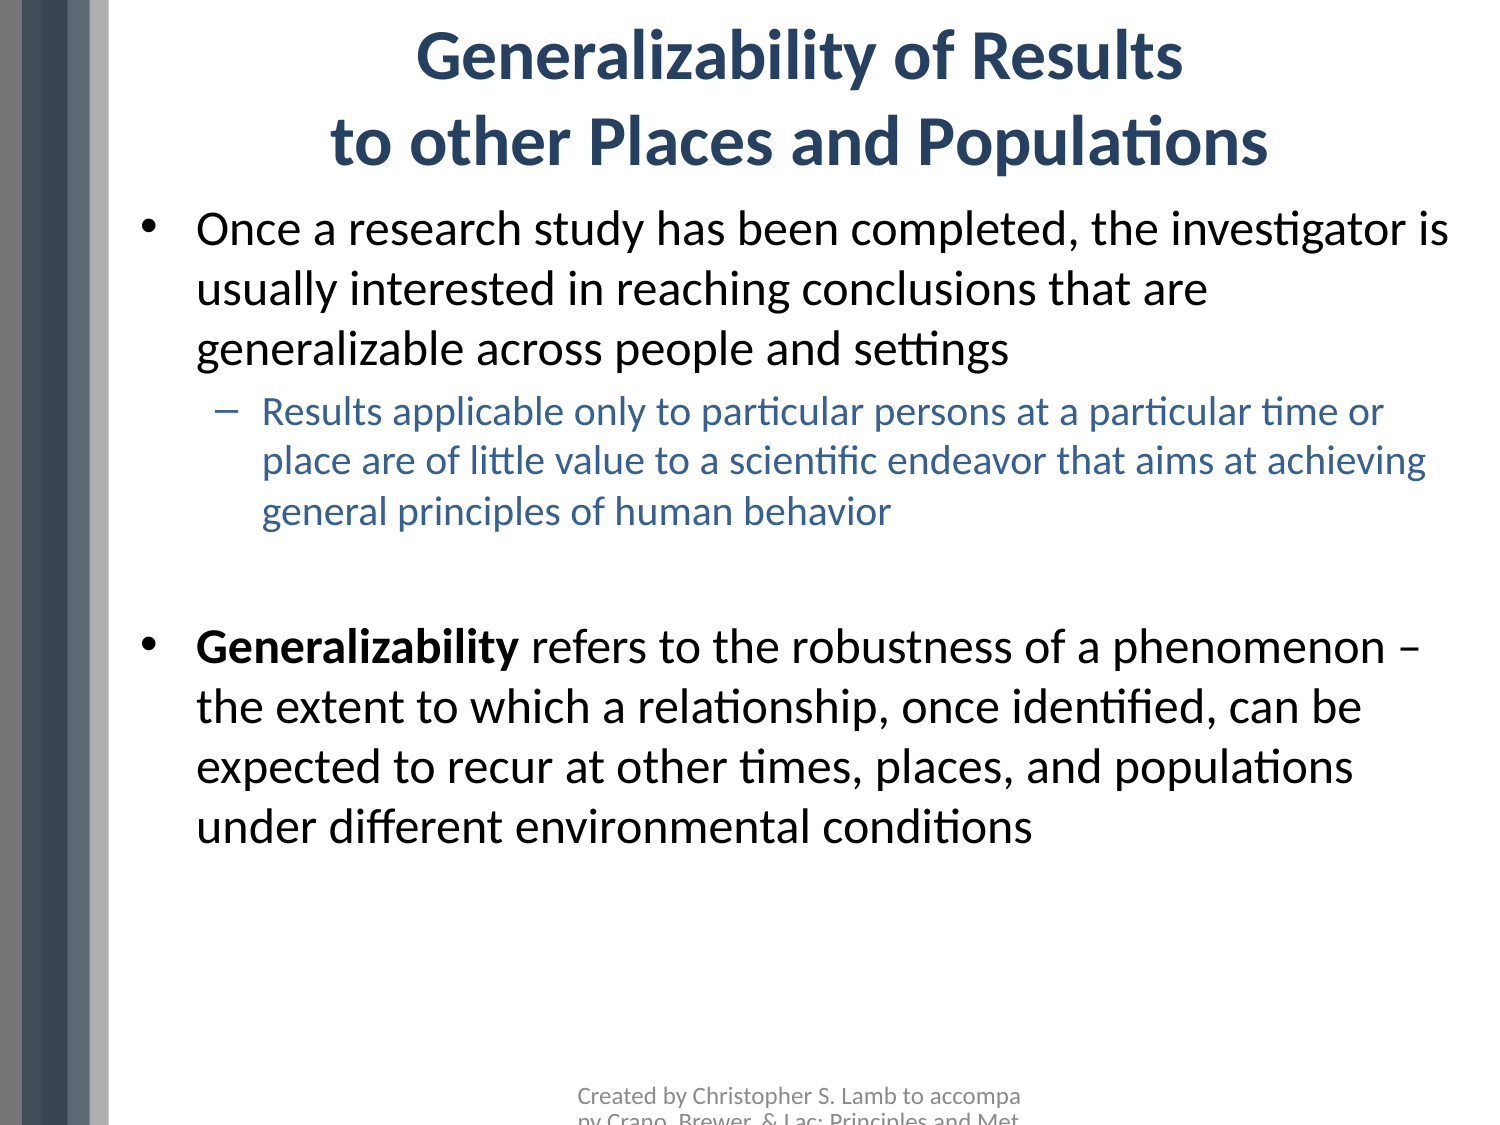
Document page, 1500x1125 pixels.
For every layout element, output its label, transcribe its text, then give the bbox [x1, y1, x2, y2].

title Generalizability of Results to other Places and Populations [125, 0, 1475, 187]
list Once a research study has been completed, the investigator is usually interested in reaching conclusions that are generalizable across people and settings Results applicable only to particular persons at a particular time or place are of little value to a scientific endeavor that aims at achieving general principles of human behavior Generalizability refers to the robustness of a phenomenon – the extent to which a relationship, once identified, can be expected to recur at other times, places, and populations under different environmental conditions [125, 187, 1475, 1063]
footer Created by Christopher S. Lamb to accompany Crano, Brewer, & Lac: Principles and Methods of Social Research, 3rd Edition, 2015, Routledge/Taylor & Francis [562, 1065, 1038, 1125]
